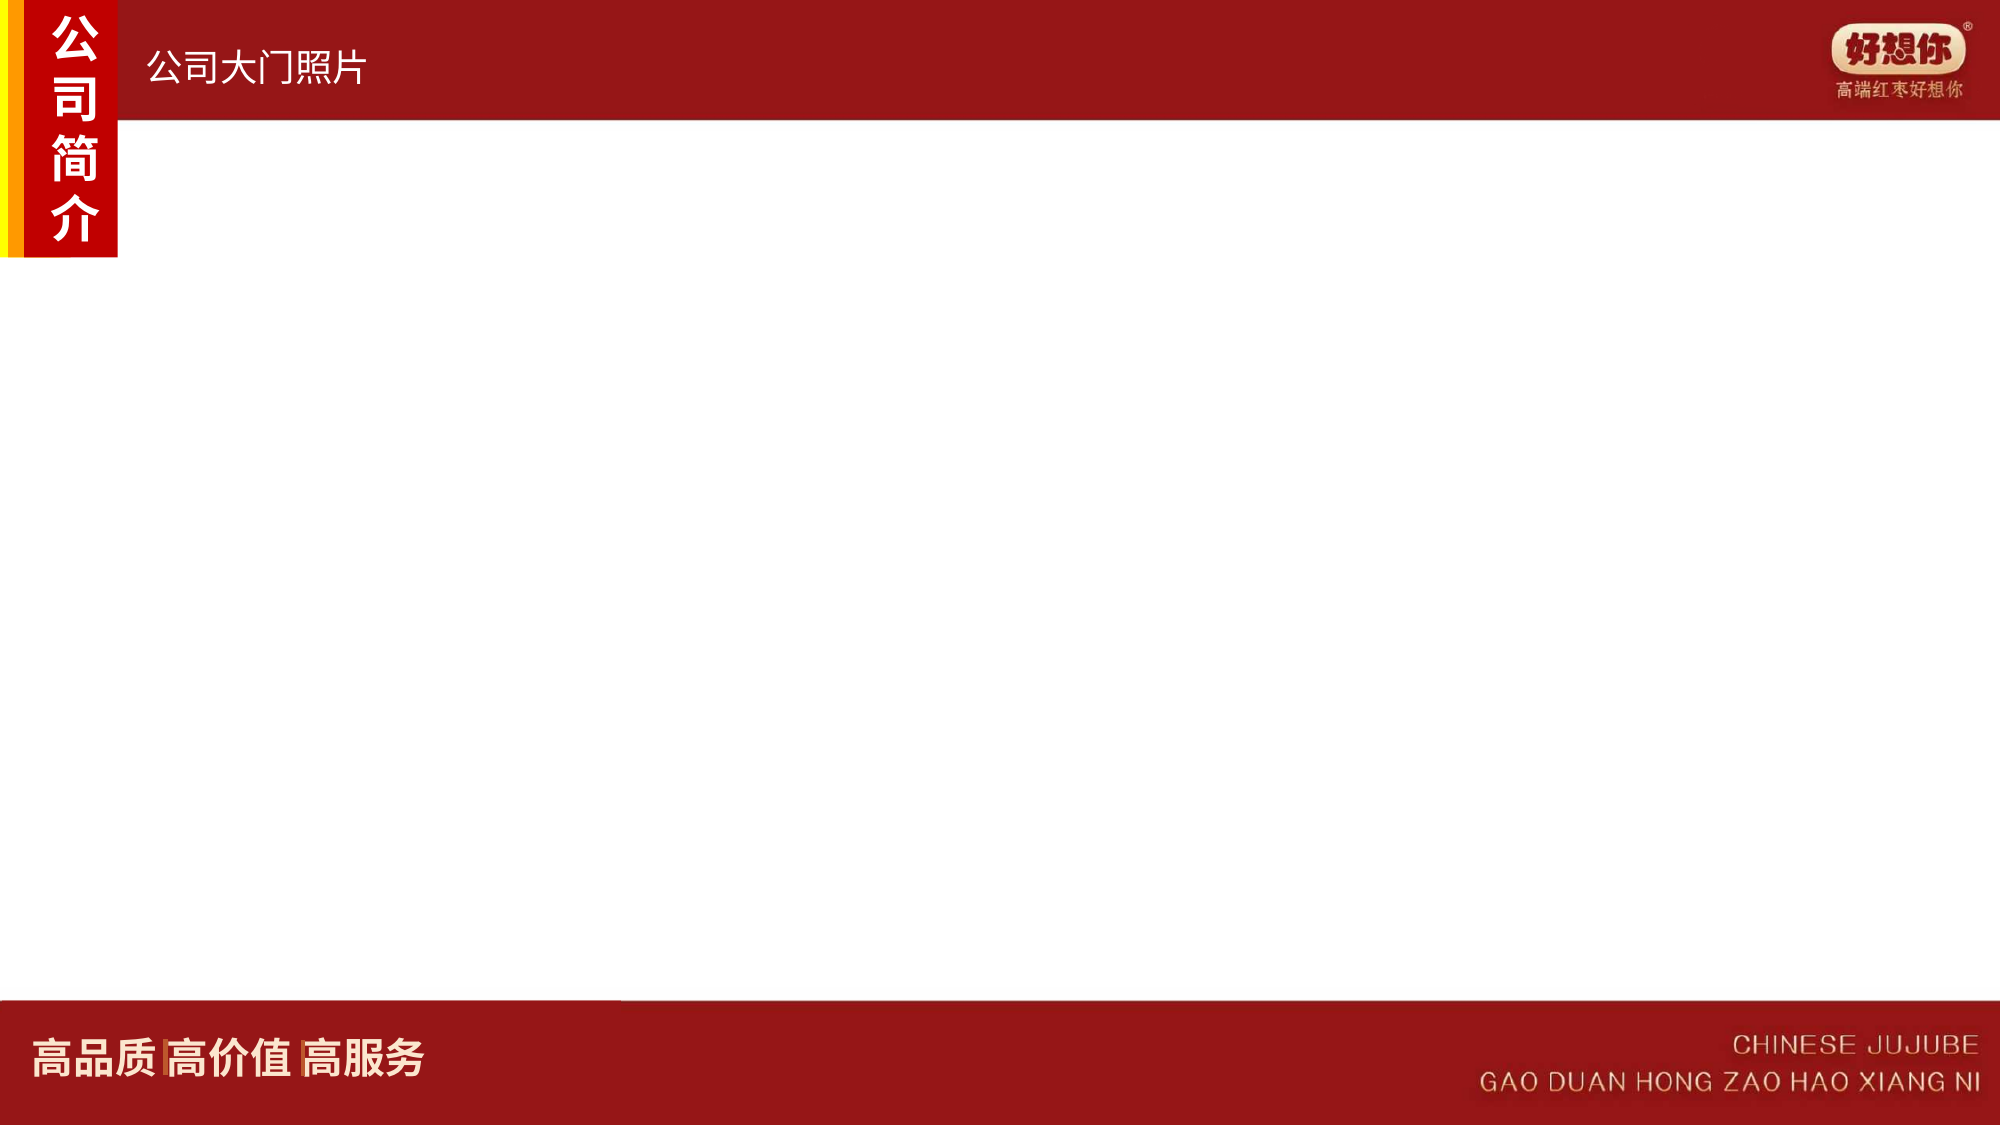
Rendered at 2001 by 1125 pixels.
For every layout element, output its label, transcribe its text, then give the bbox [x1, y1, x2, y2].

text_box 公司简介 [35, 0, 84, 255]
text_box [0, 0, 7, 259]
text_box [7, 0, 23, 259]
picture [0, 0, 2000, 1125]
text_box 公司大门照片 [130, 36, 385, 97]
text_box [23, 0, 119, 259]
